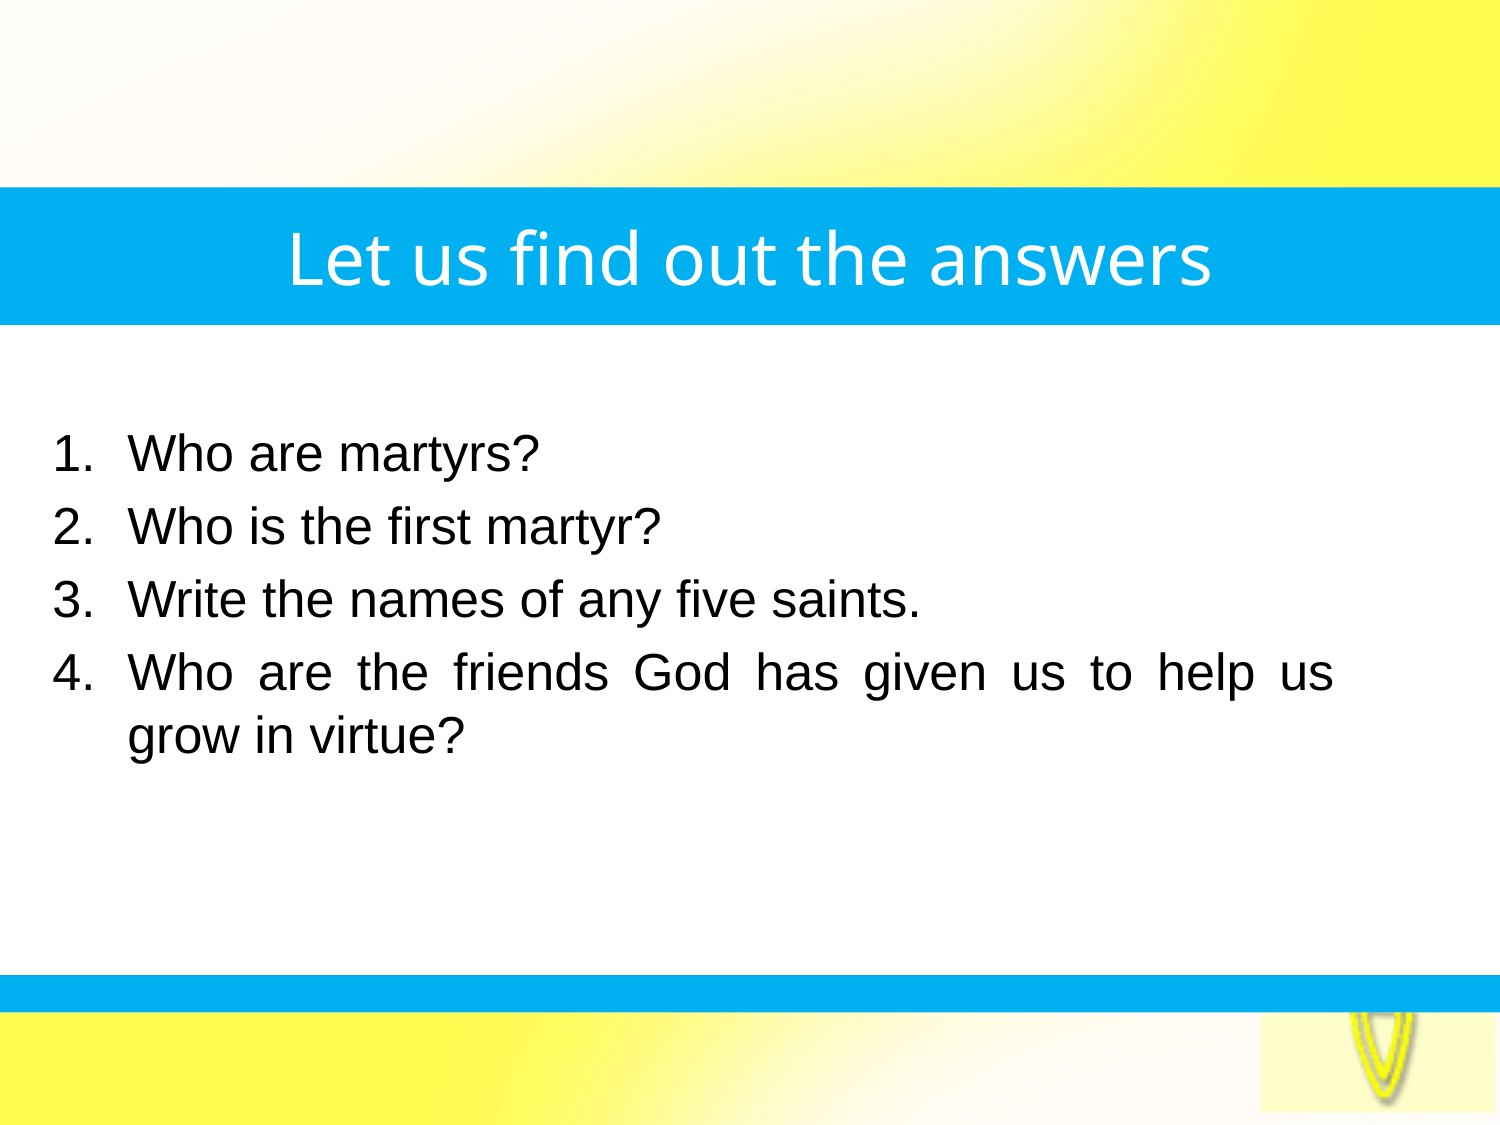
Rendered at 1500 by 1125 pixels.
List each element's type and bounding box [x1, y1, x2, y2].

picture [976, 246, 1008, 284]
picture [1111, 246, 1143, 285]
picture [367, 238, 389, 285]
picture [560, 246, 592, 284]
picture [0, 0, 1500, 187]
picture [541, 246, 546, 284]
picture [830, 230, 862, 284]
picture [603, 230, 636, 285]
picture [1182, 246, 1209, 285]
picture [1018, 246, 1045, 285]
picture [0, 326, 1500, 974]
picture [873, 246, 905, 285]
picture [712, 246, 744, 285]
picture [294, 233, 322, 284]
picture [798, 238, 820, 285]
picture [416, 246, 448, 285]
picture [1051, 246, 1104, 284]
picture [329, 246, 361, 285]
picture [459, 246, 486, 285]
picture [753, 238, 775, 285]
picture [511, 230, 536, 284]
picture [1154, 246, 1175, 284]
picture [0, 1013, 1500, 1125]
picture [540, 232, 547, 239]
picture [667, 246, 702, 285]
picture [932, 246, 962, 285]
